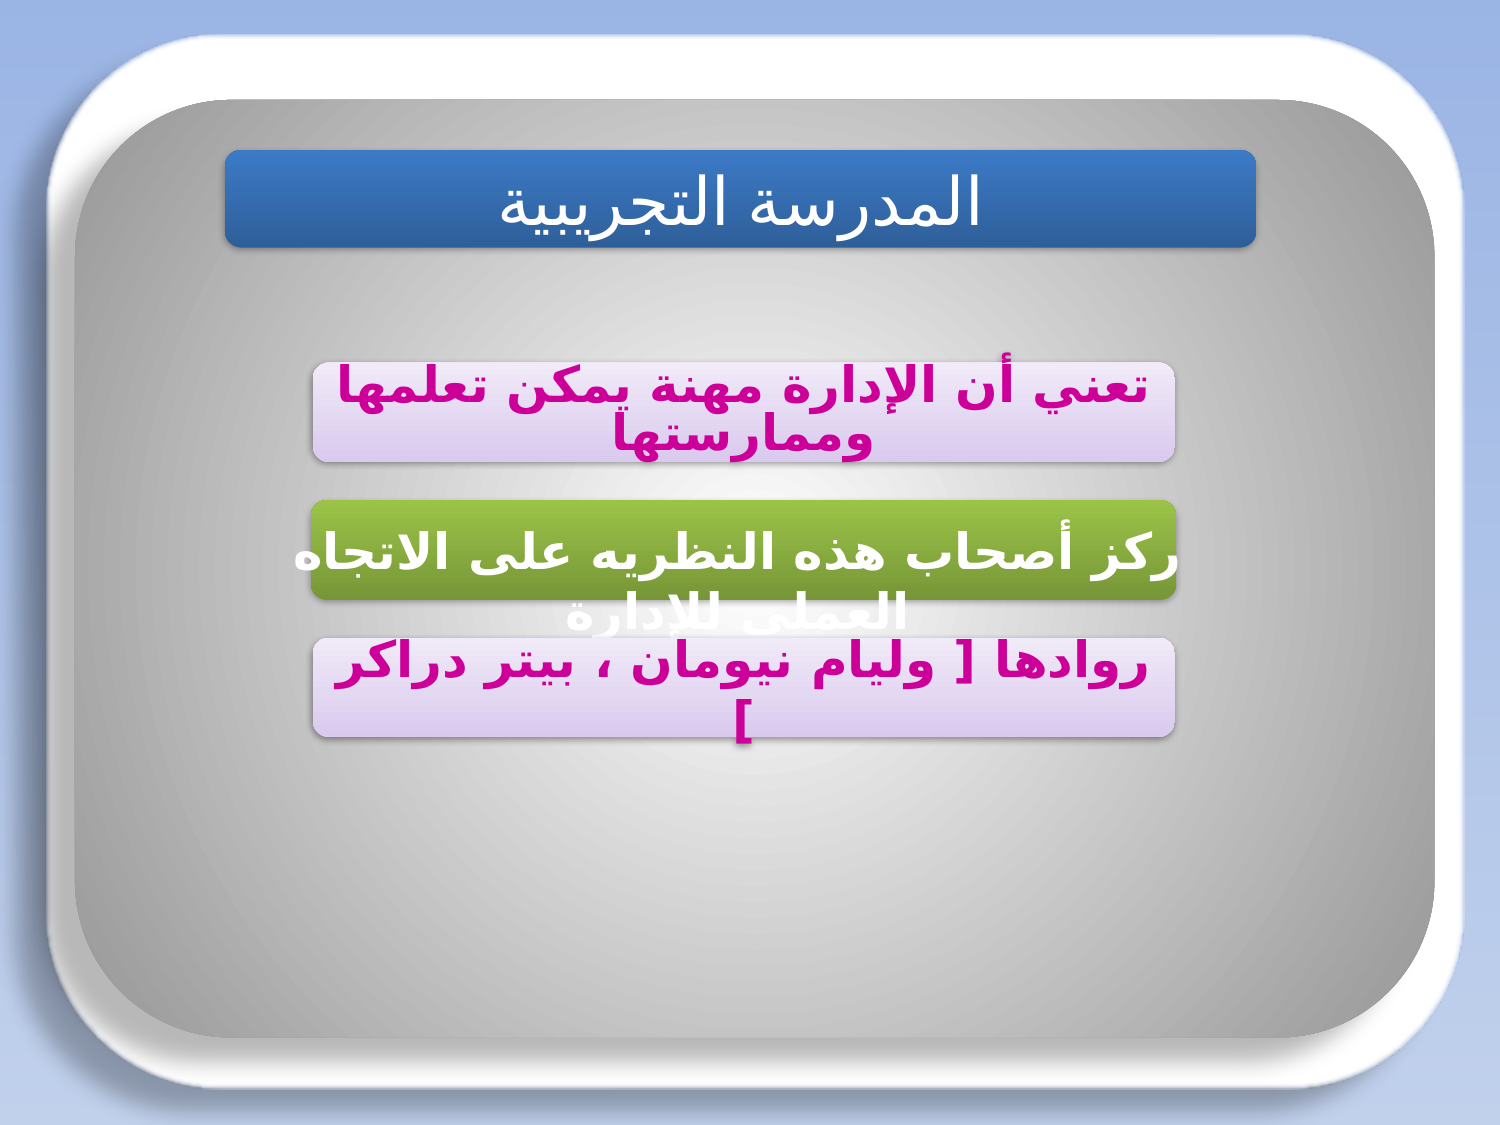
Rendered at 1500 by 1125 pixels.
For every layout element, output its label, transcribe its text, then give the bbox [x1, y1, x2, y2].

footer اعداد / أ. غادة الرشيد [512, 1042, 988, 1103]
text_box [51, 34, 1468, 1089]
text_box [237, 499, 1238, 601]
text_box تعني أن الإدارة مهنة يمكن تعلمها وممارستها [311, 361, 1176, 464]
text_box روادها [ وليام نيومان ، بيتر دراكر ] [311, 636, 1176, 739]
text_box [72, 97, 1437, 1040]
text_box [0, 0, 1500, 1125]
text_box المدرسة التجريبية [224, 149, 1257, 248]
